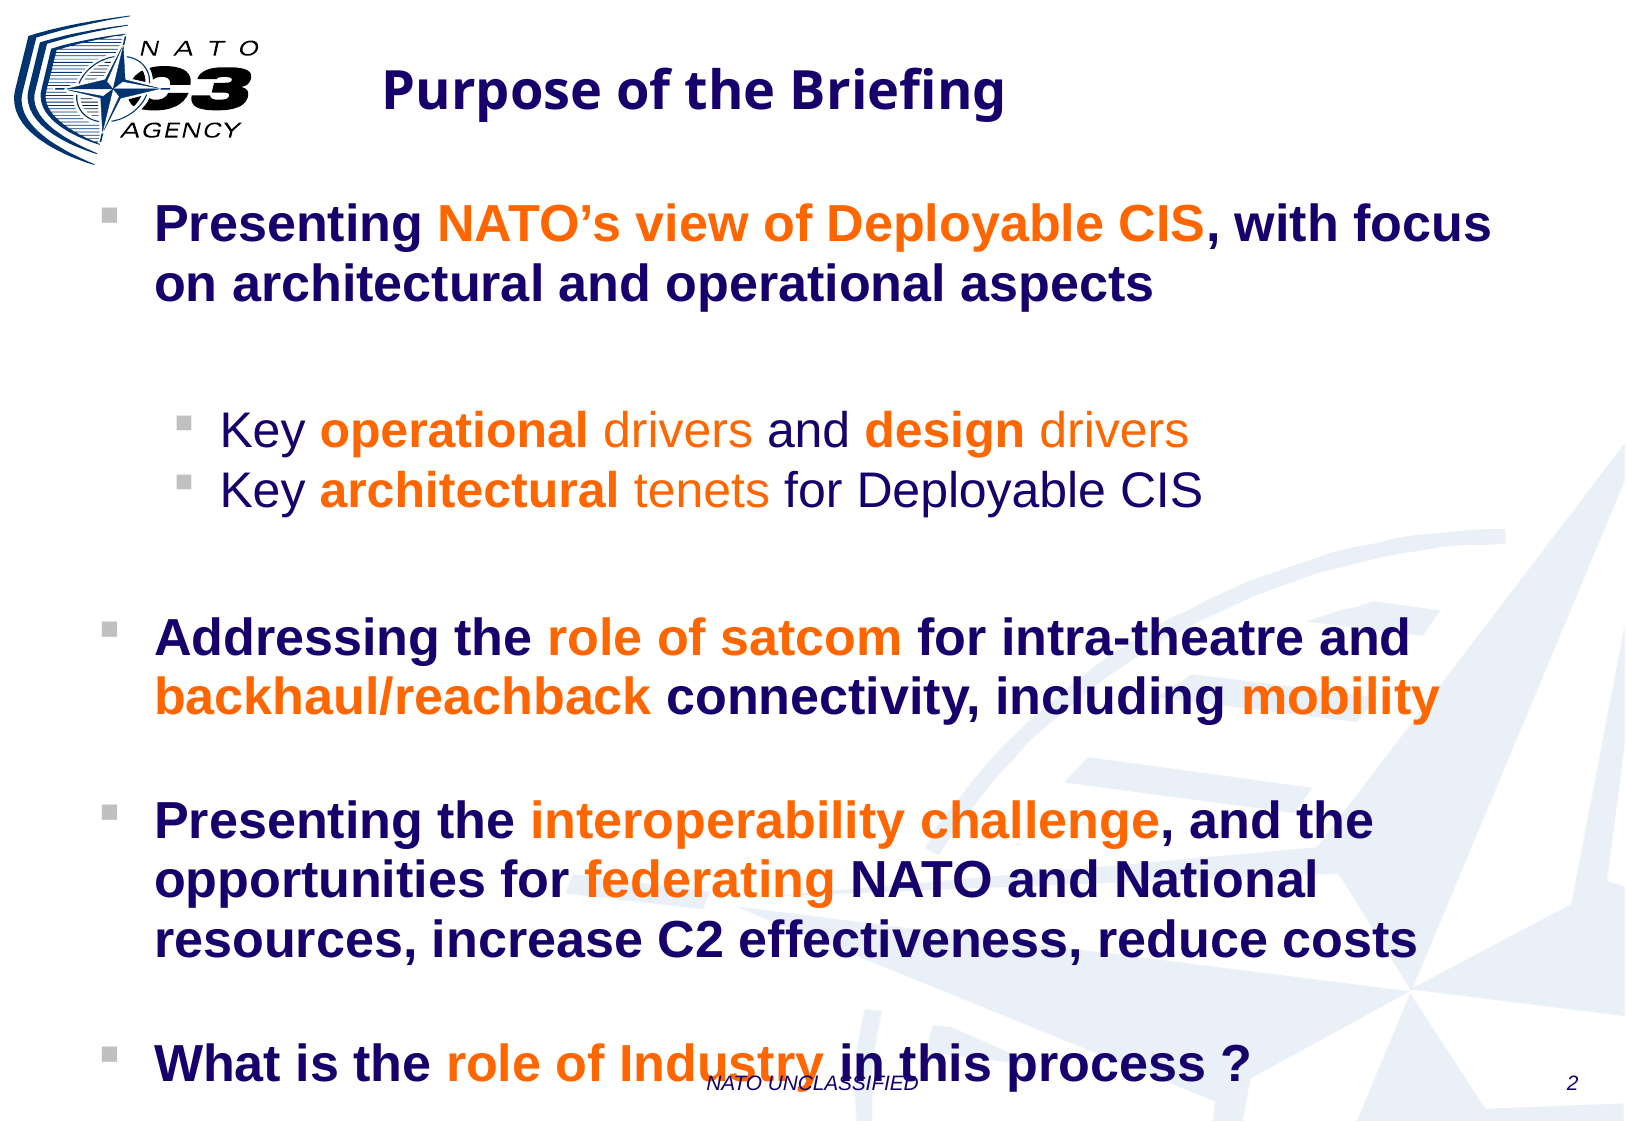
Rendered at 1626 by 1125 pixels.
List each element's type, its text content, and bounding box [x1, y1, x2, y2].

footer NATO UNCLASSIFIED [554, 1024, 1071, 1103]
list Presenting NATO’s view of Deployable CIS, with focus on architectural and operational aspects Key operational drivers and design drivers Key architectural tenets for Deployable CIS Addressing the role of satcom for intra-theatre and backhaul/reachback connectivity, including mobility Presenting the interoperability challenge, and the opportunities for federating NATO and National resources, increase C2 effectiveness, reduce costs What is the role of Industry in this process ? [88, 188, 1552, 1059]
slide_number 2 [1213, 1024, 1594, 1103]
title Purpose of the Briefing [56, 32, 1588, 150]
